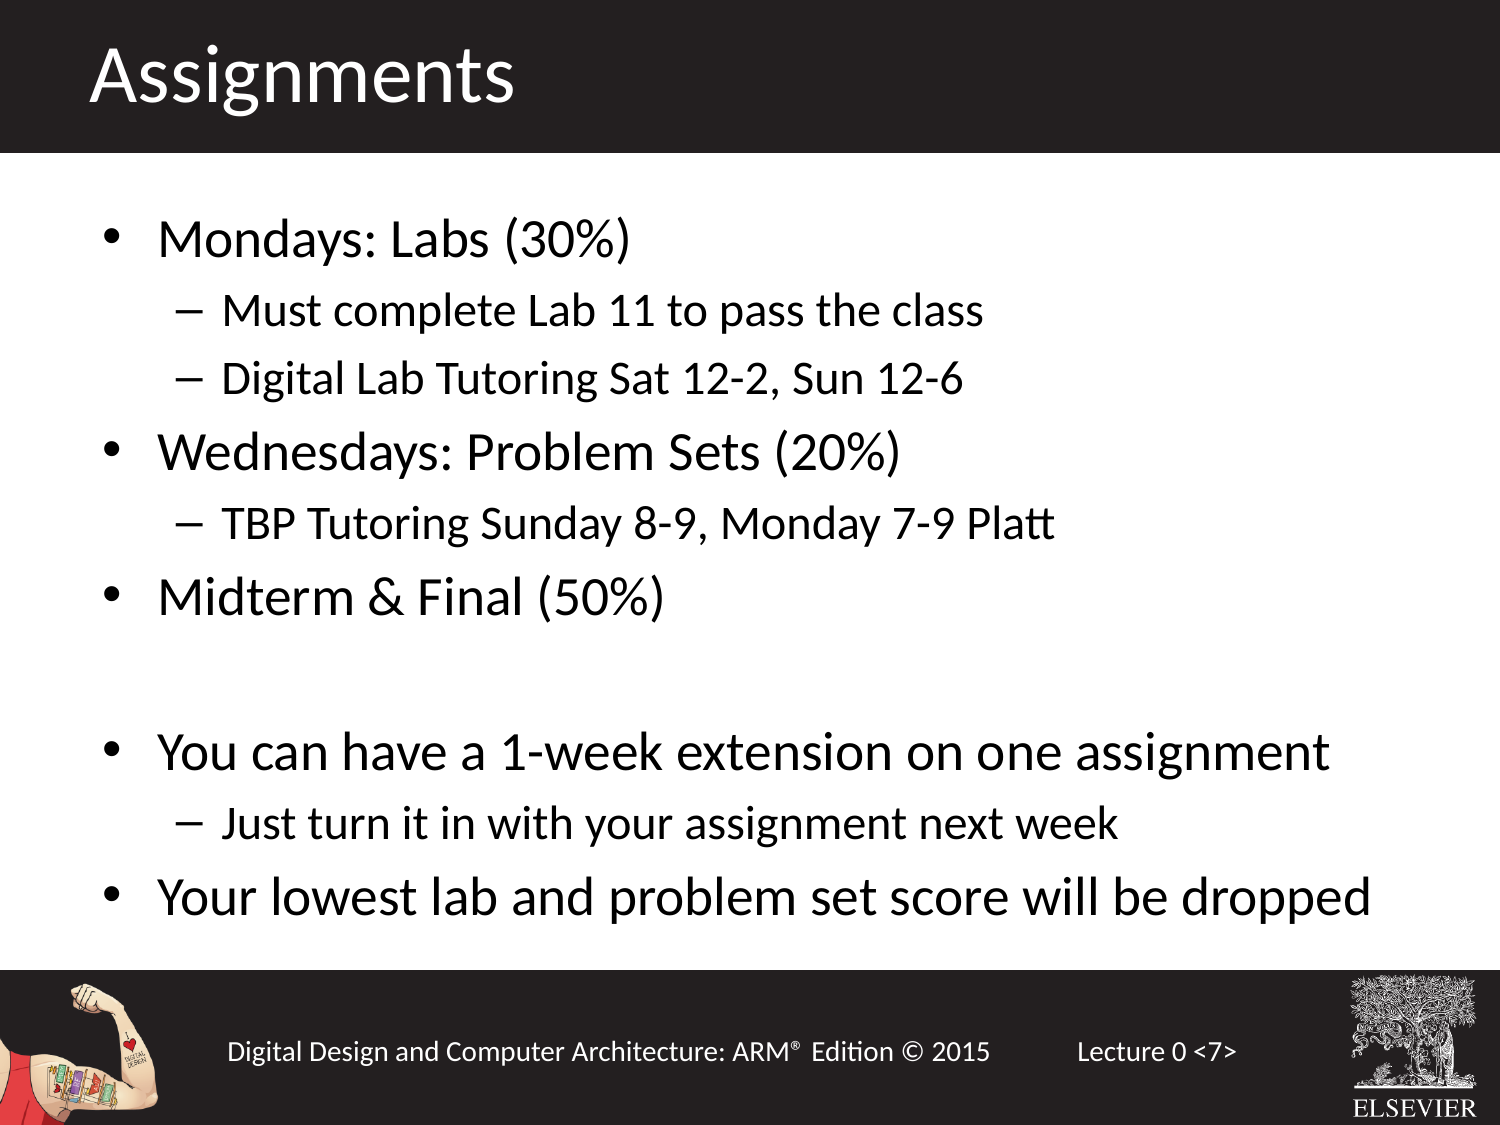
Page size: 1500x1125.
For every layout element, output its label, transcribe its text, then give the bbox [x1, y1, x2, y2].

picture [1350, 974, 1477, 1117]
text_box Assignments [74, 11, 1438, 126]
picture [0, 979, 163, 1125]
list Mondays: Labs (30%) Must complete Lab 11 to pass the class Digital Lab Tutoring Sat 12-2, Sun 12-6 Wednesdays: Problem Sets (20%) TBP Tutoring Sunday 8-9, Monday 7-9 Platt Midterm & Final (50%) You can have a 1-week extension on one assignment Just turn it in with your assignment next week Your lowest lab and problem set score will be dropped [87, 195, 1438, 938]
